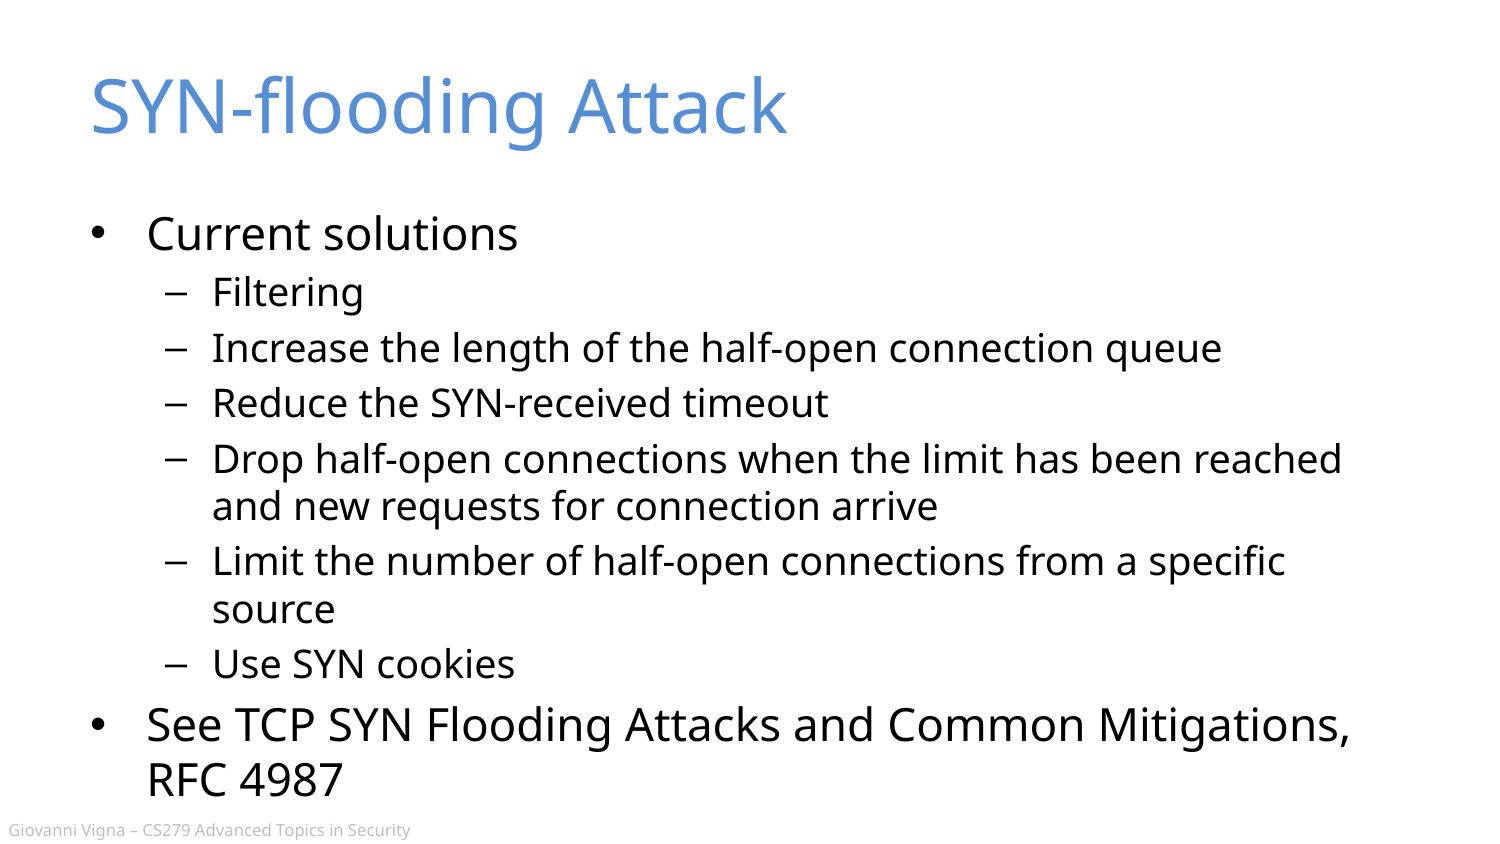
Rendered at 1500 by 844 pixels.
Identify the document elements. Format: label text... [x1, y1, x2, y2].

list Current solutions Filtering Increase the length of the half-open connection queue Reduce the SYN-received timeout Drop half-open connections when the limit has been reached and new requests for connection arrive Limit the number of half-open connections from a specific source Use SYN cookies See TCP SYN Flooding Attacks and Common Mitigations, RFC 4987 [75, 196, 1425, 813]
title SYN-flooding Attack [75, 33, 1425, 175]
